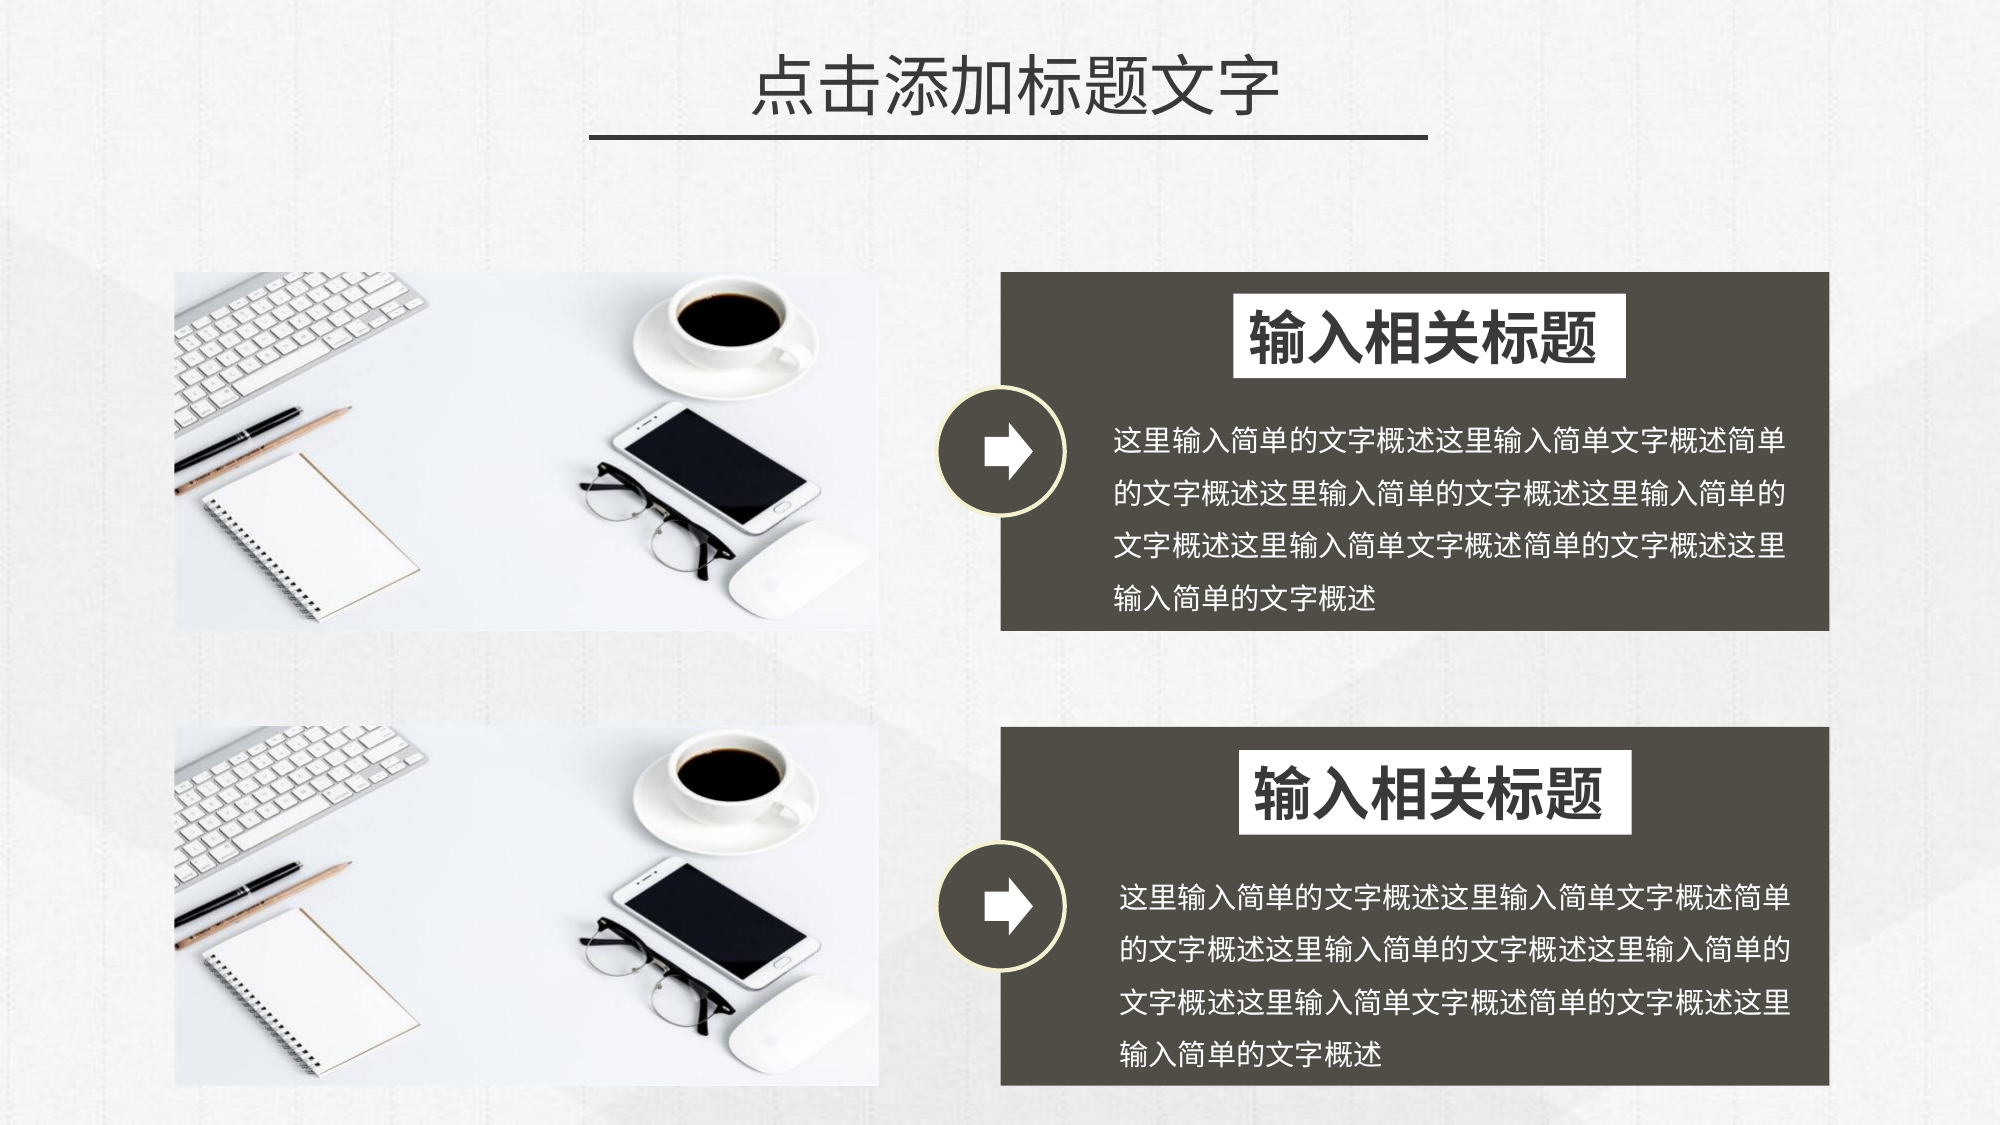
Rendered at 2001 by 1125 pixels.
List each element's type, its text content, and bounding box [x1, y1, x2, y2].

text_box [936, 842, 1065, 971]
text_box 这里输入简单的文字概述这里输入简单文字概述简单的文字概述这里输入简单的文字概述这里输入简单的文字概述这里输入简单文字概述简单的文字概述这里输入简单的文字概述 [1099, 397, 1805, 675]
text_box 输入相关标题 [1239, 750, 1632, 835]
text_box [936, 387, 1065, 516]
text_box [174, 726, 879, 1086]
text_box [561, 36, 1472, 138]
text_box 这里输入简单的文字概述这里输入简单文字概述简单的文字概述这里输入简单的文字概述这里输入简单的文字概述这里输入简单文字概述简单的文字概述这里输入简单的文字概述 [1104, 854, 1811, 1125]
text_box [1000, 726, 1830, 1086]
text_box 输入相关标题 [1233, 293, 1626, 379]
picture [0, 0, 2000, 1125]
text_box [1000, 272, 1830, 631]
text_box [174, 272, 879, 631]
